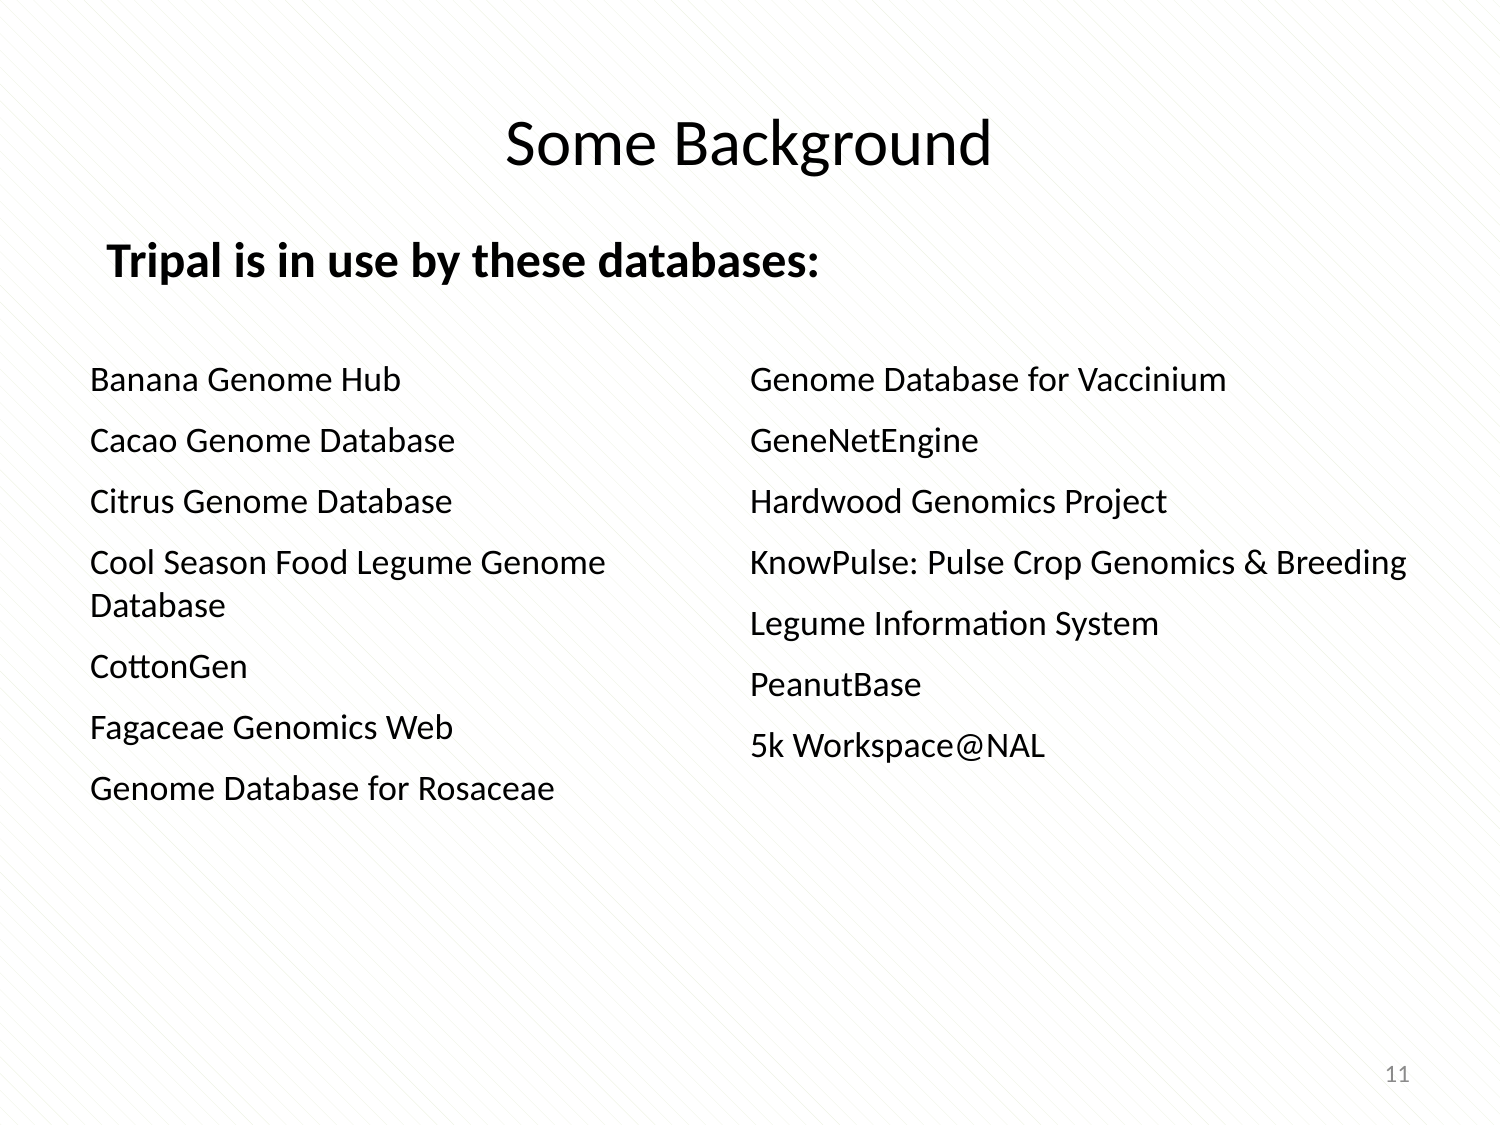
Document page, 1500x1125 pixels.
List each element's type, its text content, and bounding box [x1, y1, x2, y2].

slide_number 11 [1074, 1042, 1425, 1103]
list Banana Genome Hub Cacao Genome Database Citrus Genome Database Cool Season Food Legume Genome Database CottonGen Fagaceae Genomics Web Genome Database for Rosaceae Genome Database for Vaccinium GeneNetEngine Hardwood Genomics Project KnowPulse: Pulse Crop Genomics & Breeding Legume Information System PeanutBase 5k Workspace@NAL [75, 348, 1425, 853]
title Some Background [75, 45, 1425, 233]
text_box Tripal is in use by these databases: [91, 220, 836, 340]
